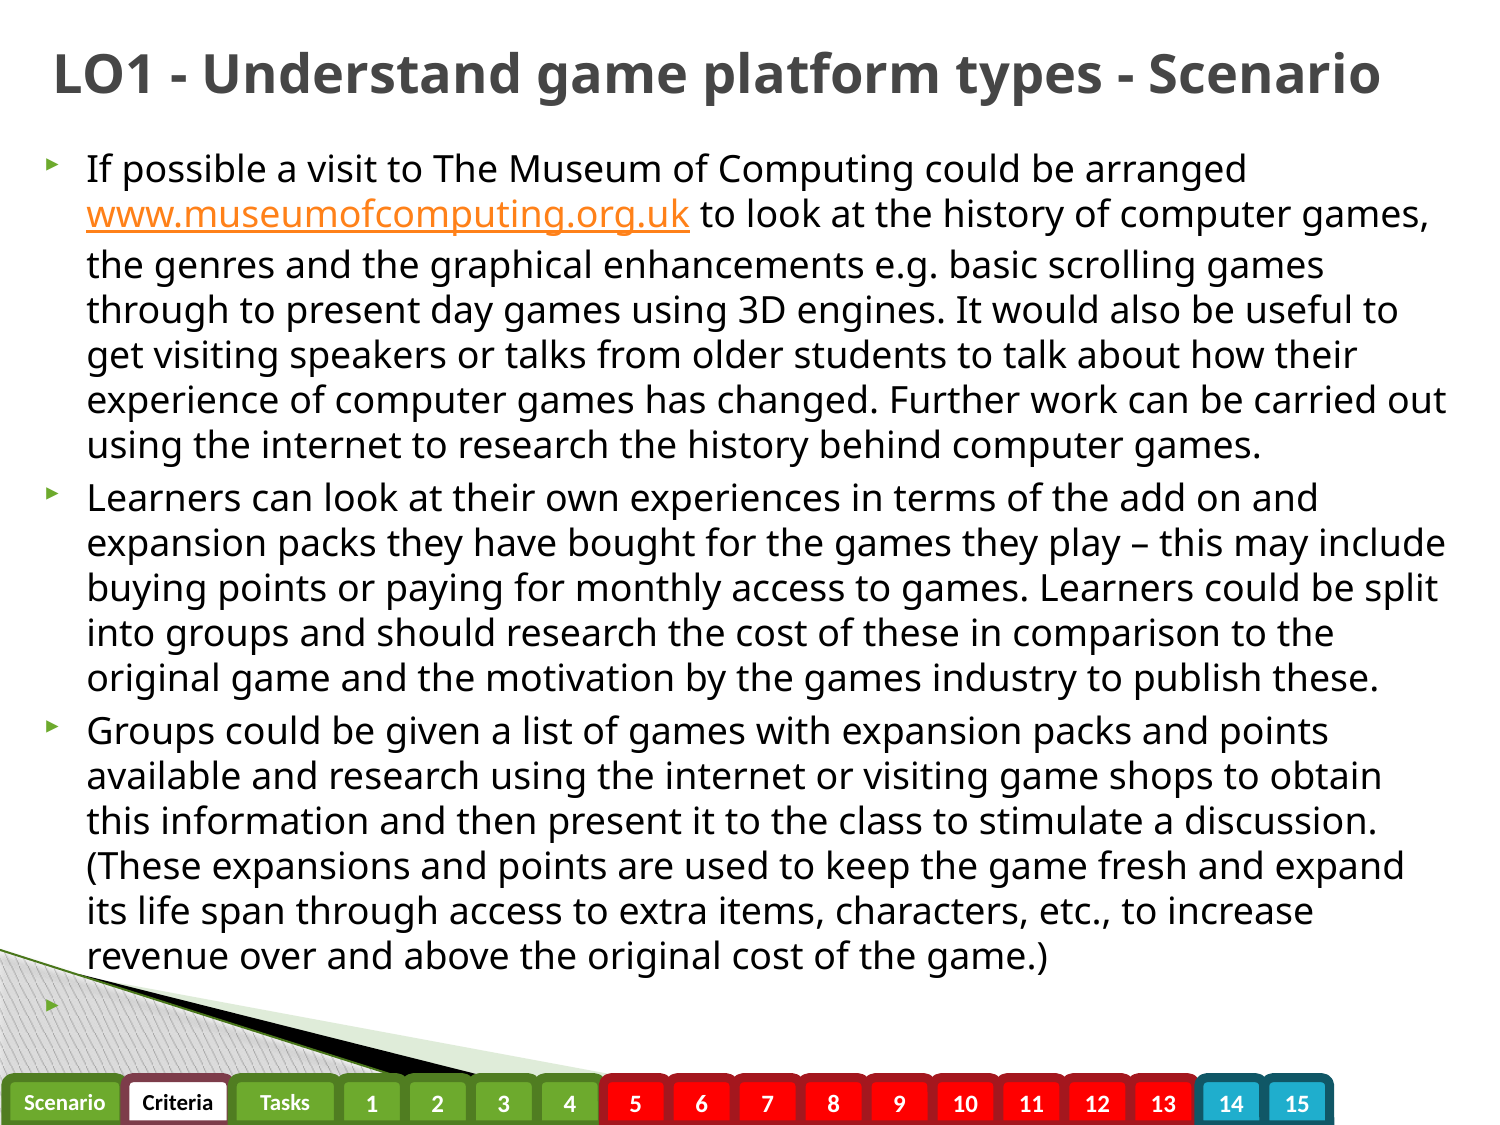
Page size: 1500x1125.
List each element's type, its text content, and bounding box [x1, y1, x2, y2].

title LO1 - Understand game platform types - Scenario [37, 19, 1471, 126]
list If possible a visit to The Museum of Computing could be arranged www.museumofcomputing.org.uk to look at the history of computer games, the genres and the graphical enhancements e.g. basic scrolling games through to present day games using 3D engines. It would also be useful to get visiting speakers or talks from older students to talk about how their experience of computer games has changed. Further work can be carried out using the internet to research the history behind computer games. Learners can look at their own experiences in terms of the add on and expansion packs they have bought for the games they play – this may include buying points or paying for monthly access to games. Learners could be split into groups and should research the cost of these in comparison to the original game and the motivation by the games industry to publish these. Groups could be given a list of games with expansion packs and points available and research using the internet or visiting game shops to obtain this information and then present it to the class to stimulate a discussion. (These expansions and points are used to keep the game fresh and expand its life span through access to extra items, characters, etc., to increase revenue over and above the original cost of the game.) [29, 137, 1471, 1059]
